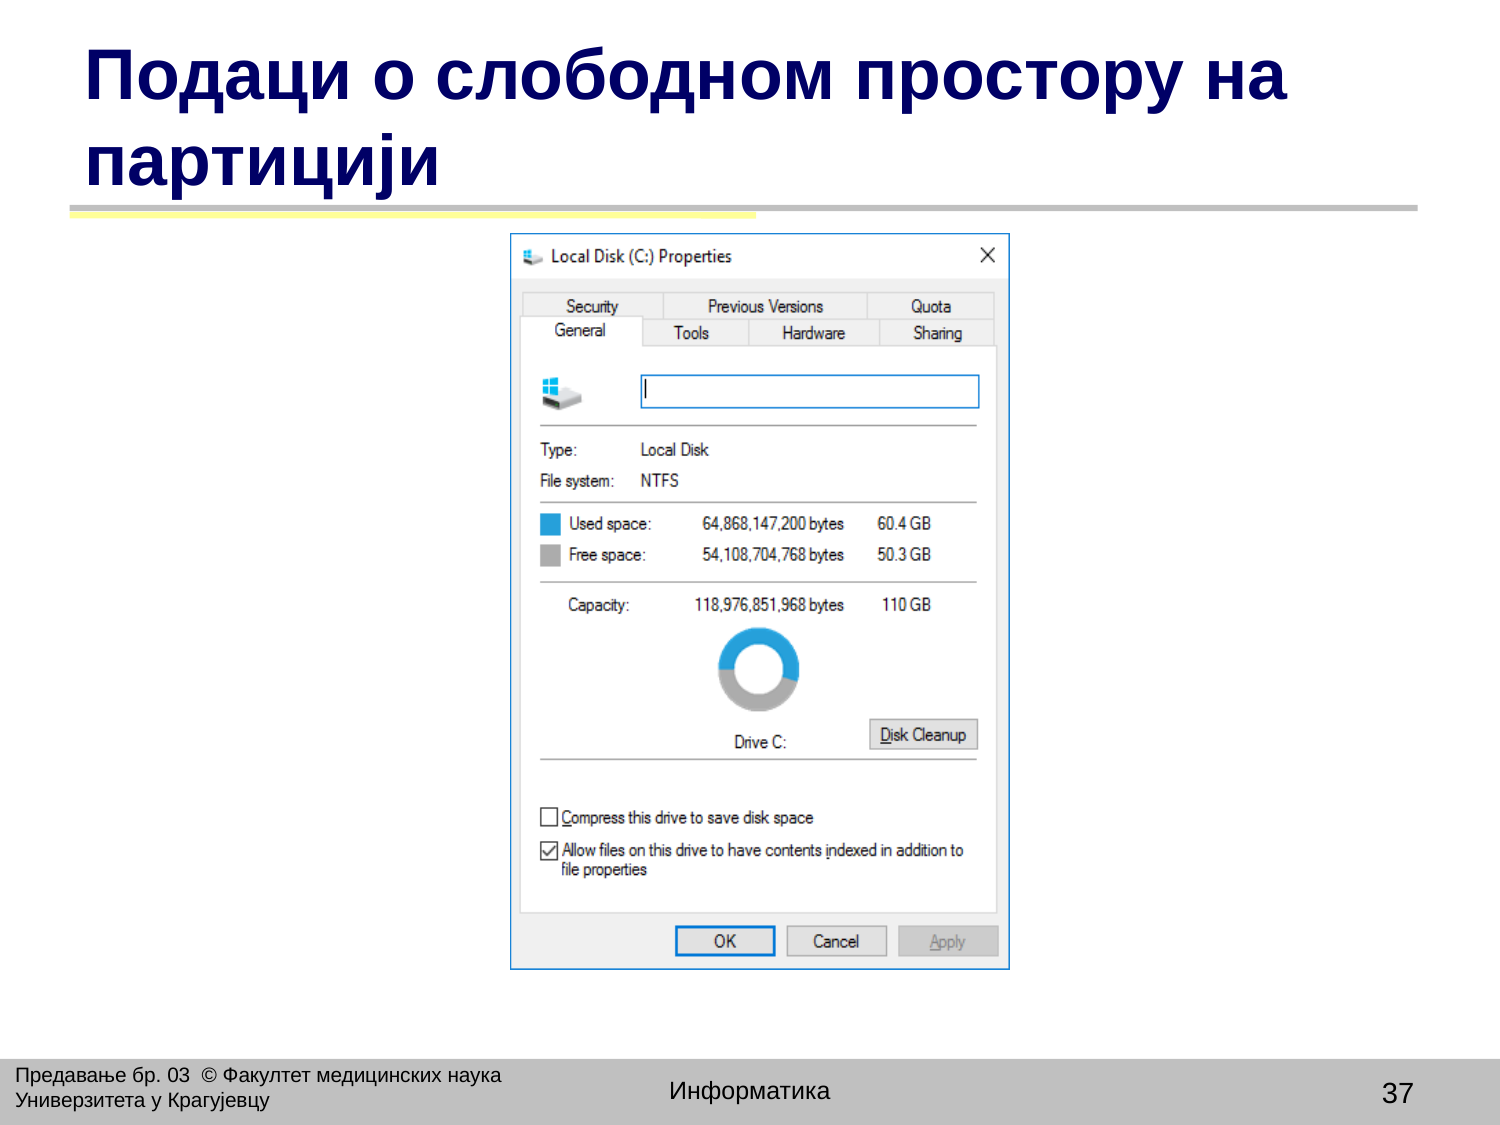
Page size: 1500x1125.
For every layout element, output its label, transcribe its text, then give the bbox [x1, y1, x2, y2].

picture [509, 233, 1010, 970]
slide_number 37 [1079, 1066, 1430, 1125]
footer Информатика [512, 1066, 988, 1125]
slide_number Предавање бр. 03 © Факултет медицинских наука Универзитета у Крагујевцу [0, 1053, 614, 1108]
title Подаци о слободном простору на партицији [69, 19, 1426, 208]
